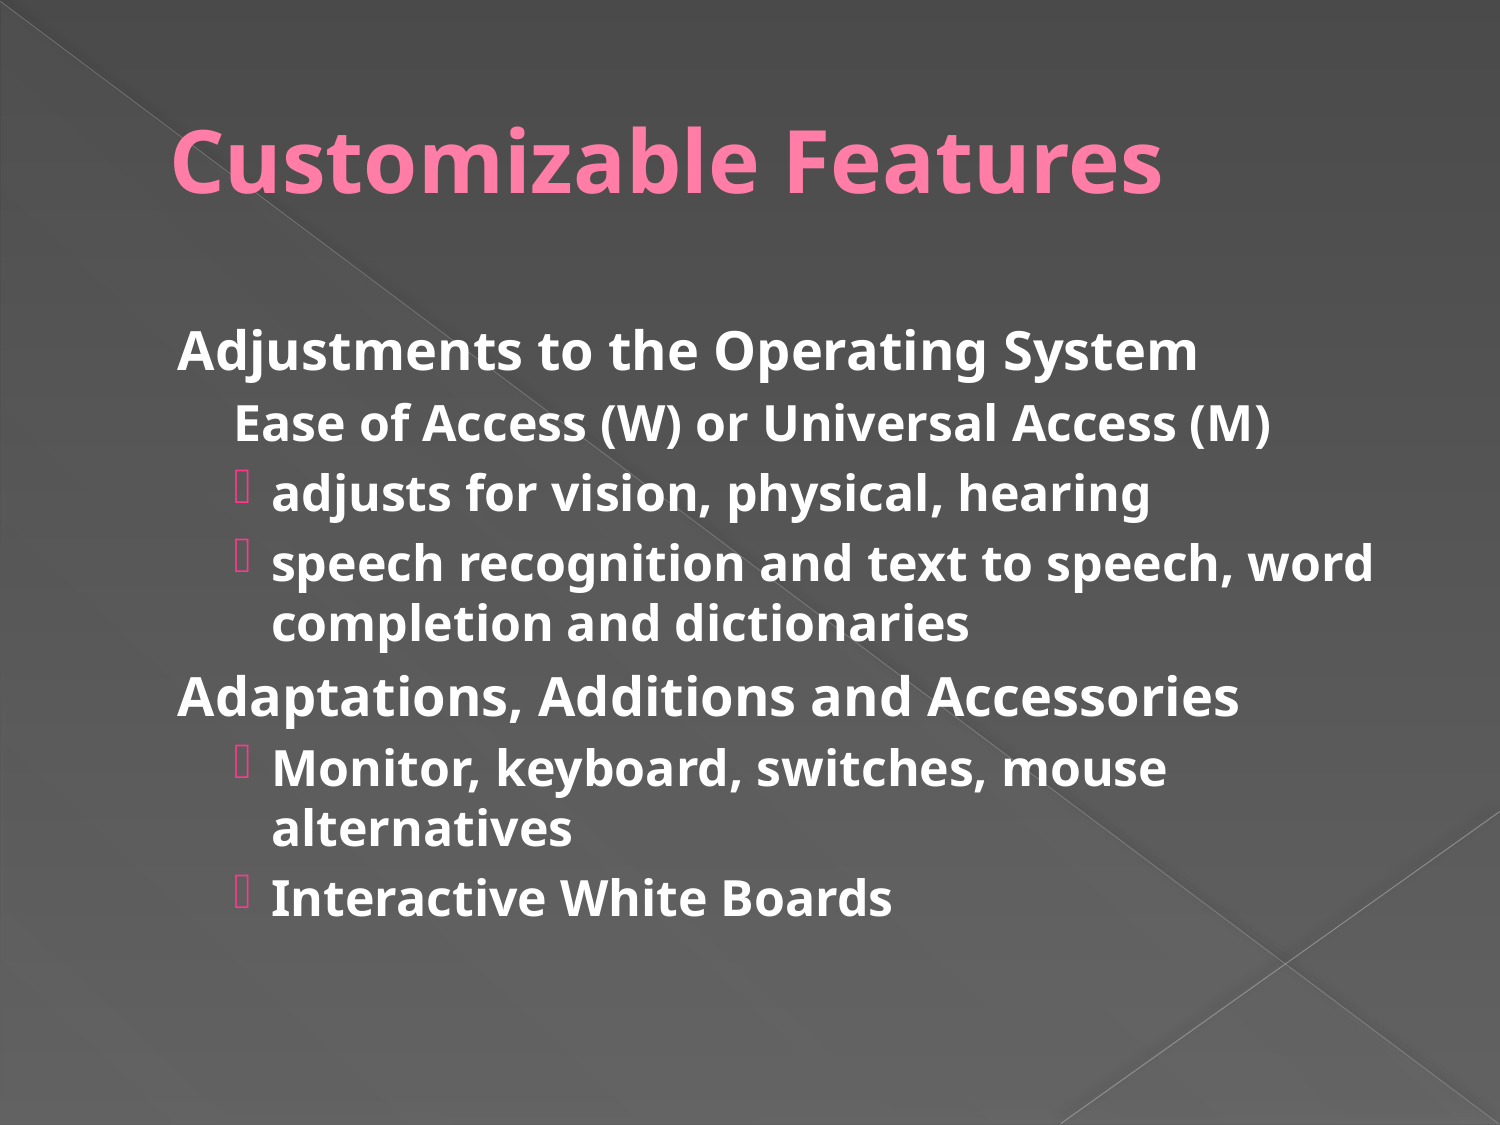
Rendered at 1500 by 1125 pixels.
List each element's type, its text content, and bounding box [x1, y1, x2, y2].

list Adjustments to the Operating System Ease of Access (W) or Universal Access (M) adjusts for vision, physical, hearing speech recognition and text to speech, word completion and dictionaries Adaptations, Additions and Accessories Monitor, keyboard, switches, mouse alternatives Interactive White Boards [75, 308, 1425, 1059]
title Customizable Features [75, 43, 1425, 274]
